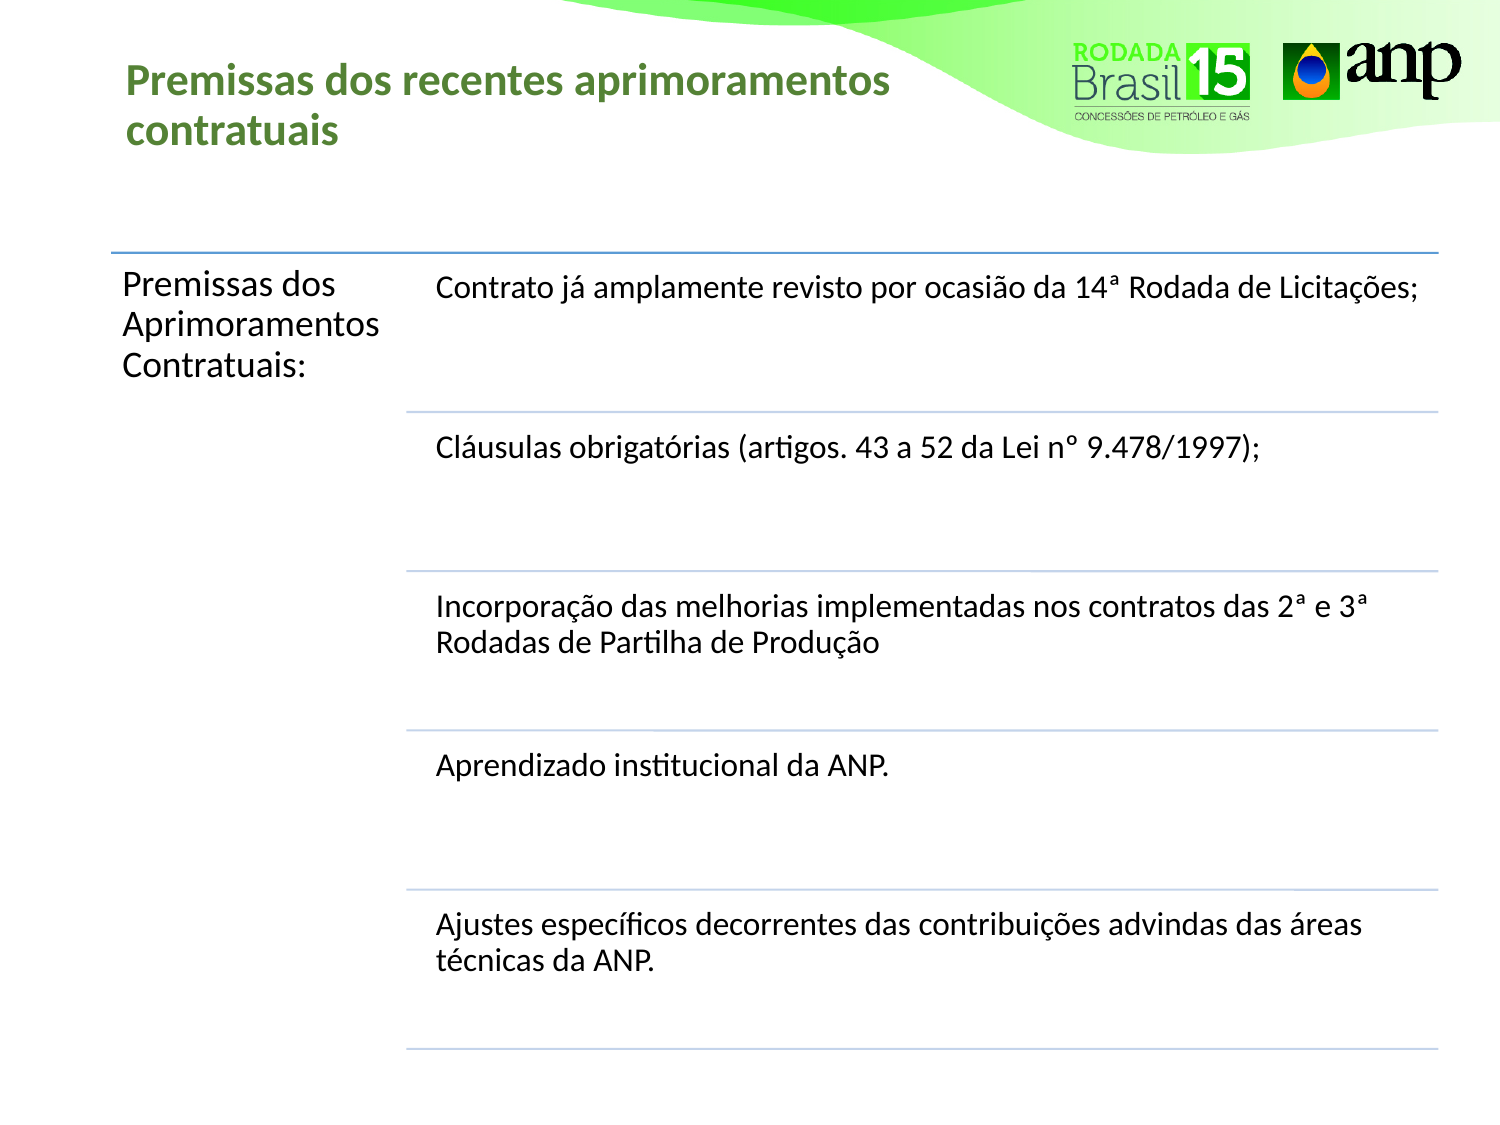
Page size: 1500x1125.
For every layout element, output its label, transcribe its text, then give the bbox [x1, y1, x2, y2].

title Premissas dos recentes aprimoramentos contratuais [111, 48, 980, 150]
picture [236, 0, 1500, 954]
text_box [110, 252, 1439, 1058]
